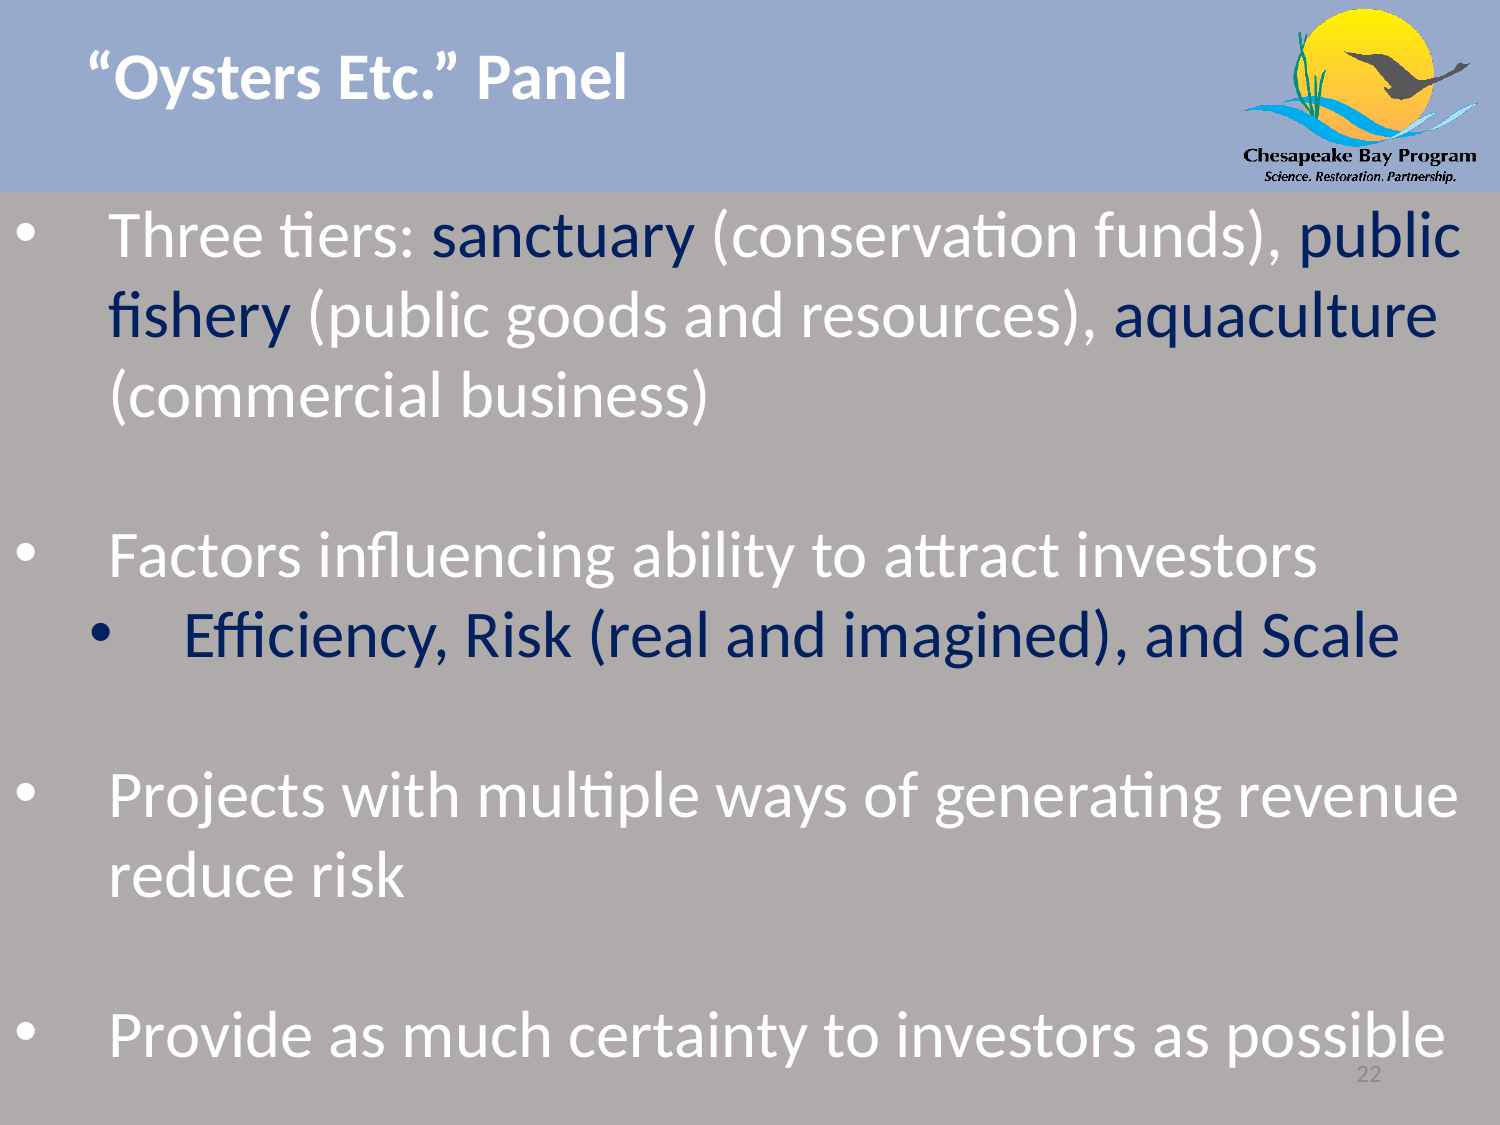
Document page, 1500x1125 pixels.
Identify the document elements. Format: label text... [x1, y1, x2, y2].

text_box “Oysters Etc.” Panel [70, 25, 1241, 120]
text_box [0, 0, 1500, 193]
picture [1241, 7, 1478, 184]
text_box Three tiers: sanctuary (conservation funds), public fishery (public goods and resources), aquaculture (commercial business) Factors influencing ability to attract investors Efficiency, Risk (real and imagined), and Scale Projects with multiple ways of generating revenue reduce risk Provide as much certainty to investors as possible [0, 183, 1478, 1125]
